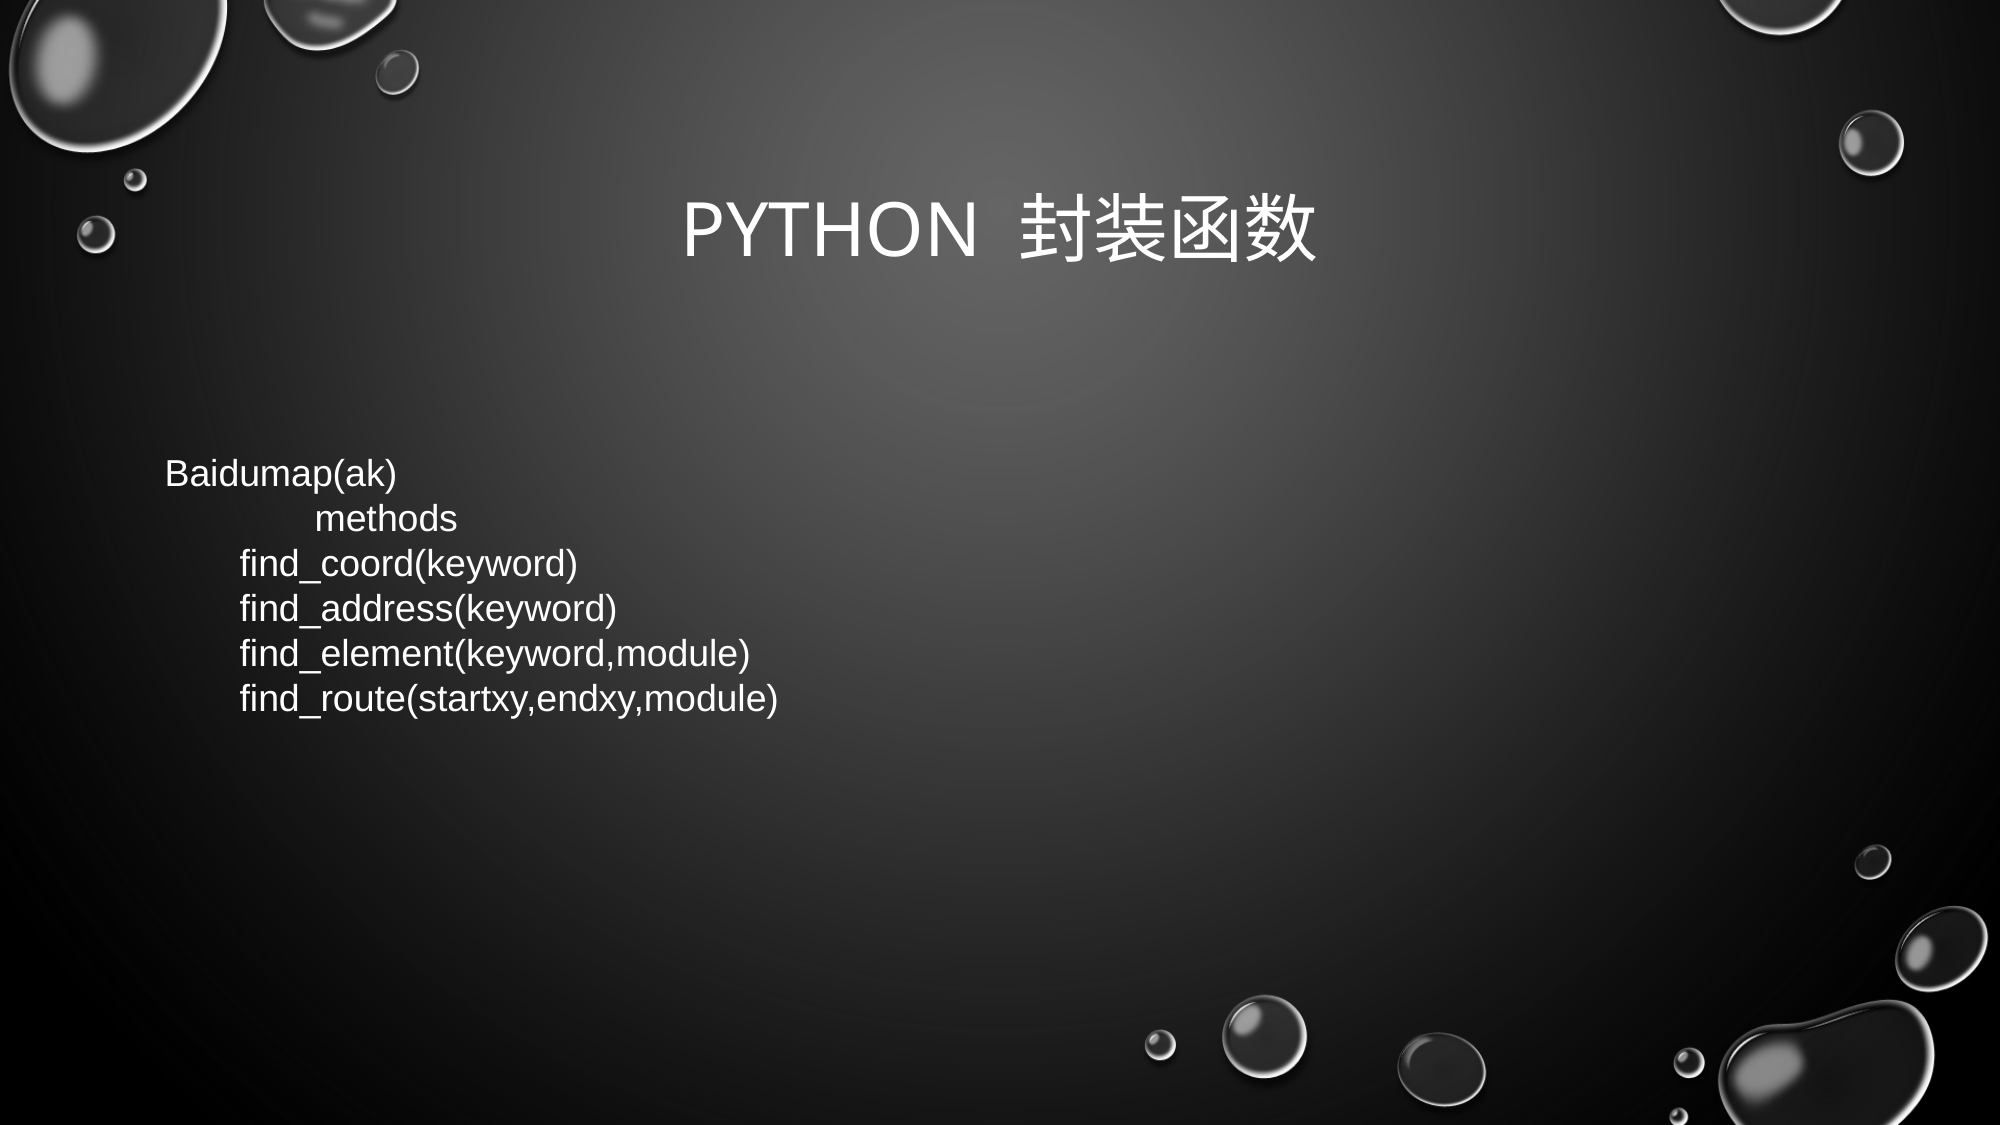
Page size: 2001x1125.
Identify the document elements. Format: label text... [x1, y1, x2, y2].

picture [0, 0, 2000, 1125]
text_box Baidumap(ak) methods find_coord(keyword) find_address(keyword) find_element(keyword,module) find_route(startxy,endxy,module) [149, 441, 1850, 726]
title Python 封装函数 [149, 101, 1851, 364]
